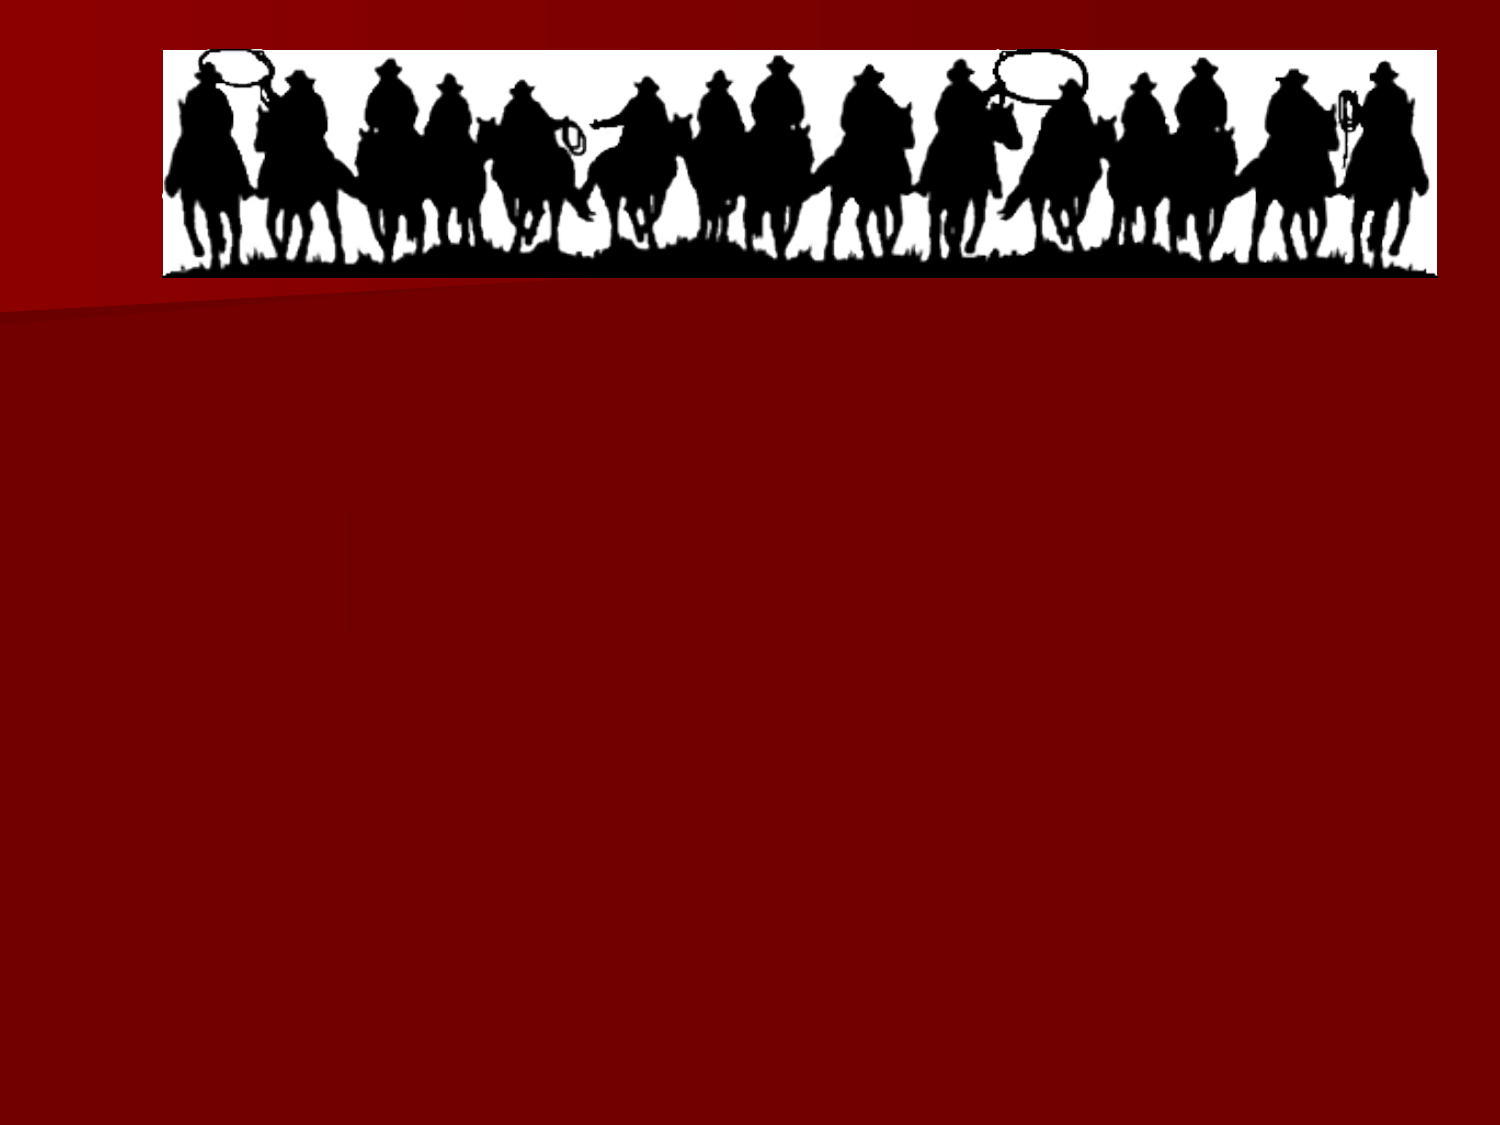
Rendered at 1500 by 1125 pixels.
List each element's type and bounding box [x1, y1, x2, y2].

picture [162, 49, 1438, 279]
